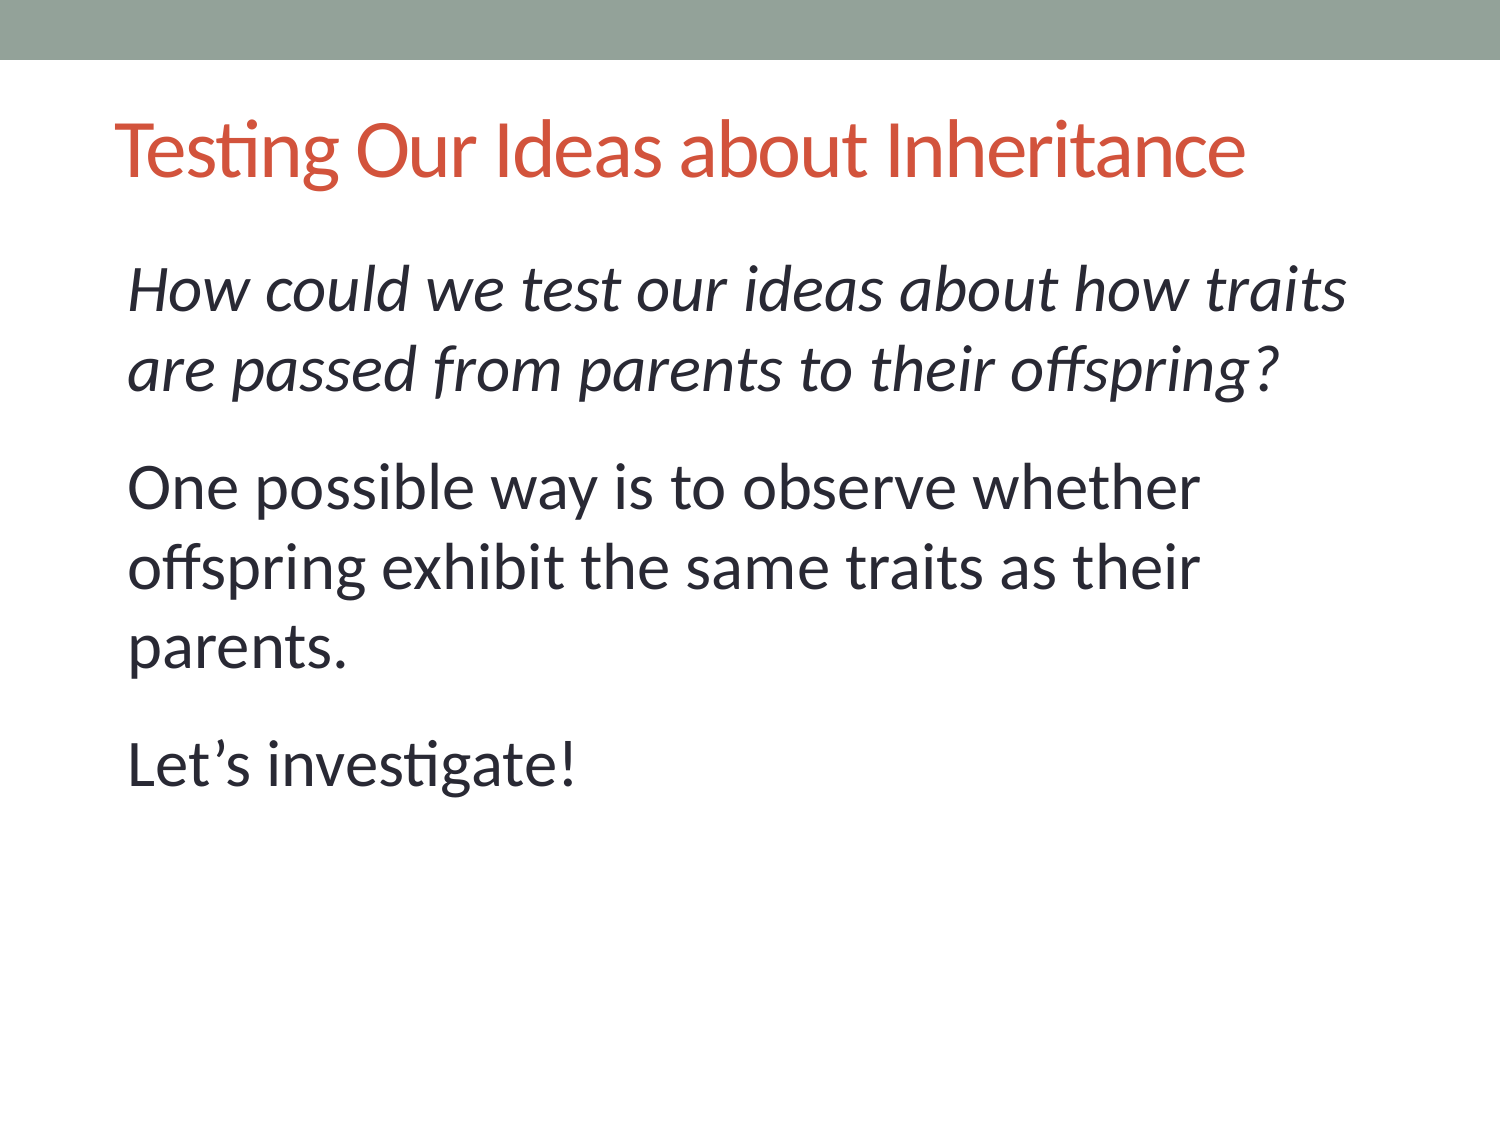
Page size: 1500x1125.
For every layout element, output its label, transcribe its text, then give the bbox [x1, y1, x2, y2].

list How could we test our ideas about how traits are passed from parents to their offspring? One possible way is to observe whether offspring exhibit the same traits as their parents. Let’s investigate! [112, 237, 1425, 1038]
title Testing Our Ideas about Inheritance [99, 62, 1425, 225]
